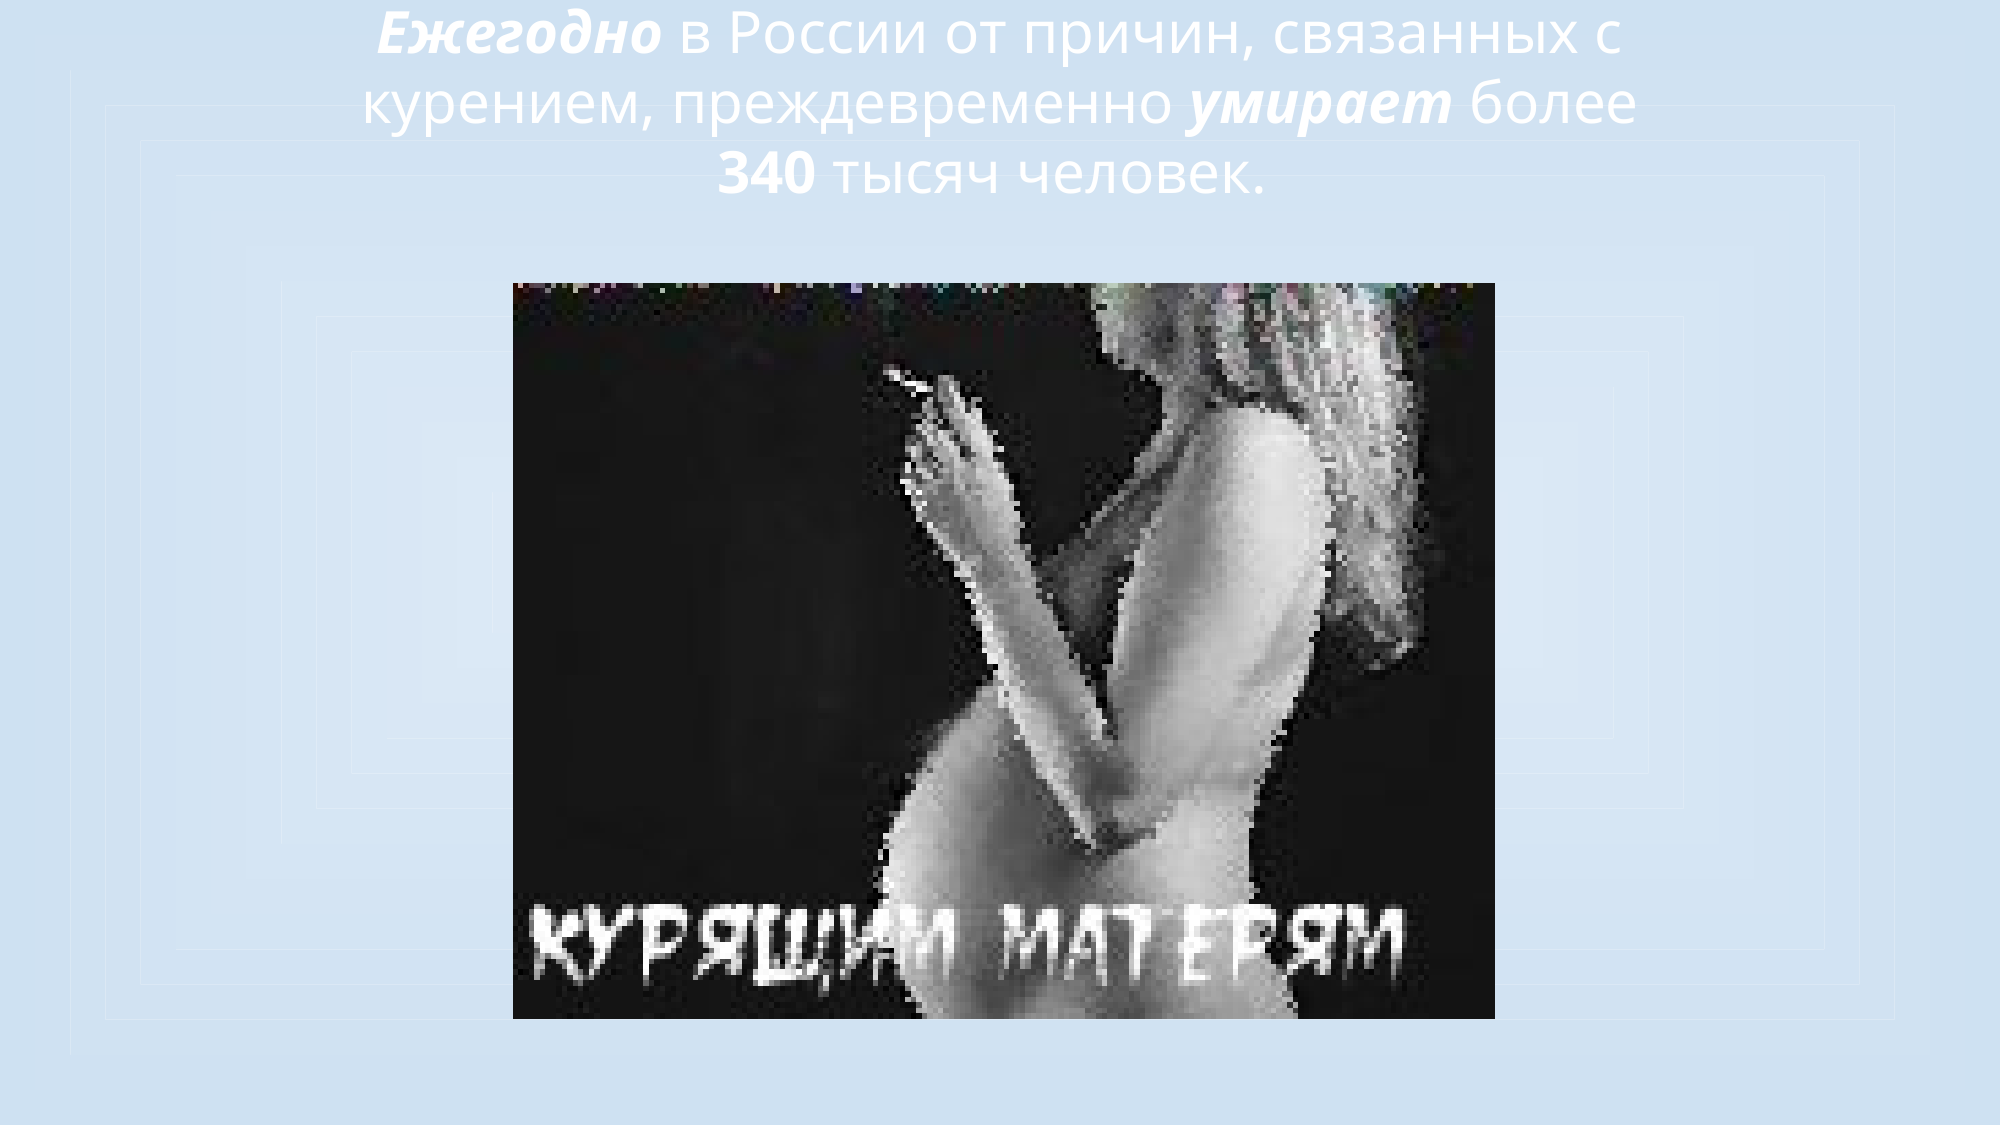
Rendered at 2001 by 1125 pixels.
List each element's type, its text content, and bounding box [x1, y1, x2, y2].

text_box Ежегодно в России от причин, связанных с курением, преждевременно умирает более 340 тысяч человек. [324, 106, 1675, 294]
picture [513, 283, 1495, 1019]
